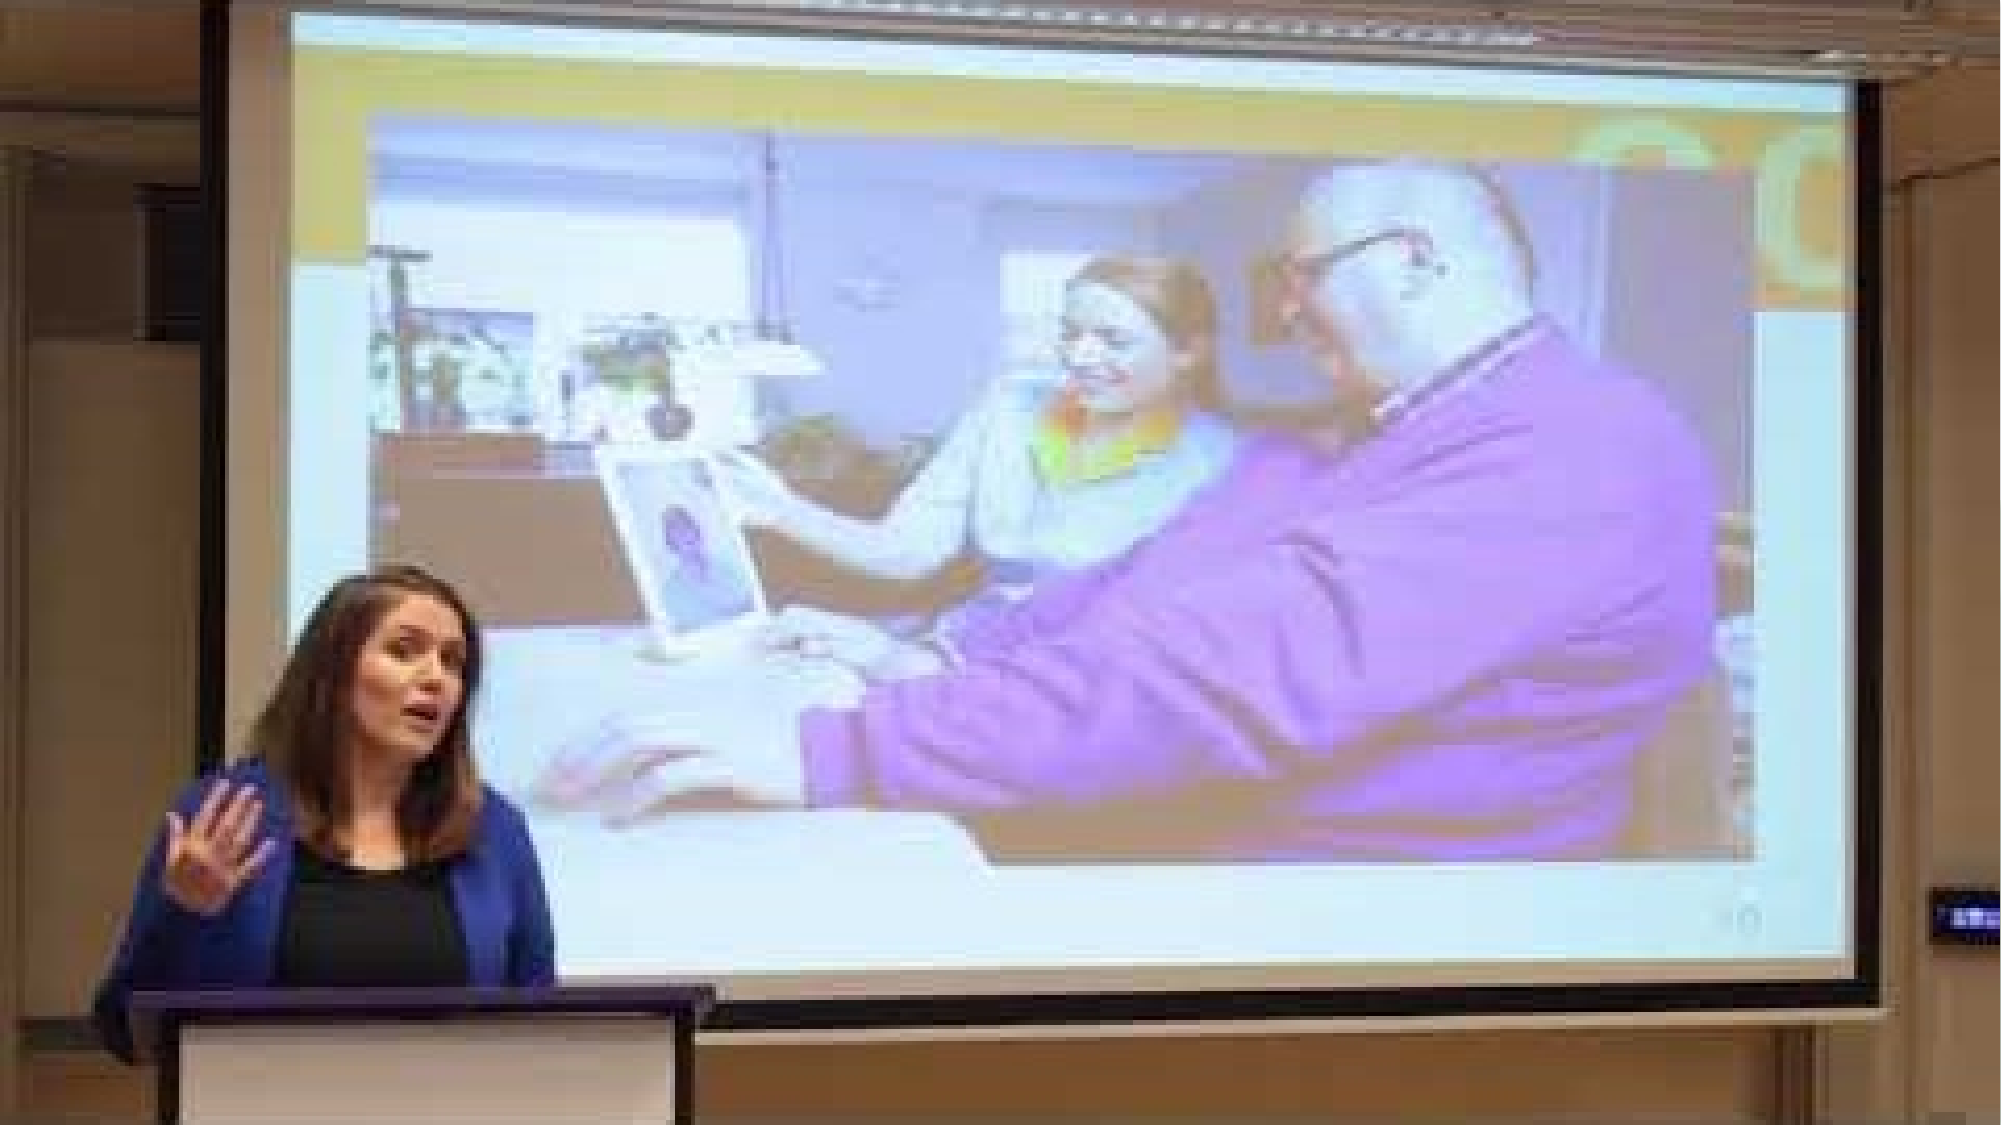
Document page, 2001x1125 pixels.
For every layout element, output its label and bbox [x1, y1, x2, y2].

list [0, 0, 2000, 1125]
